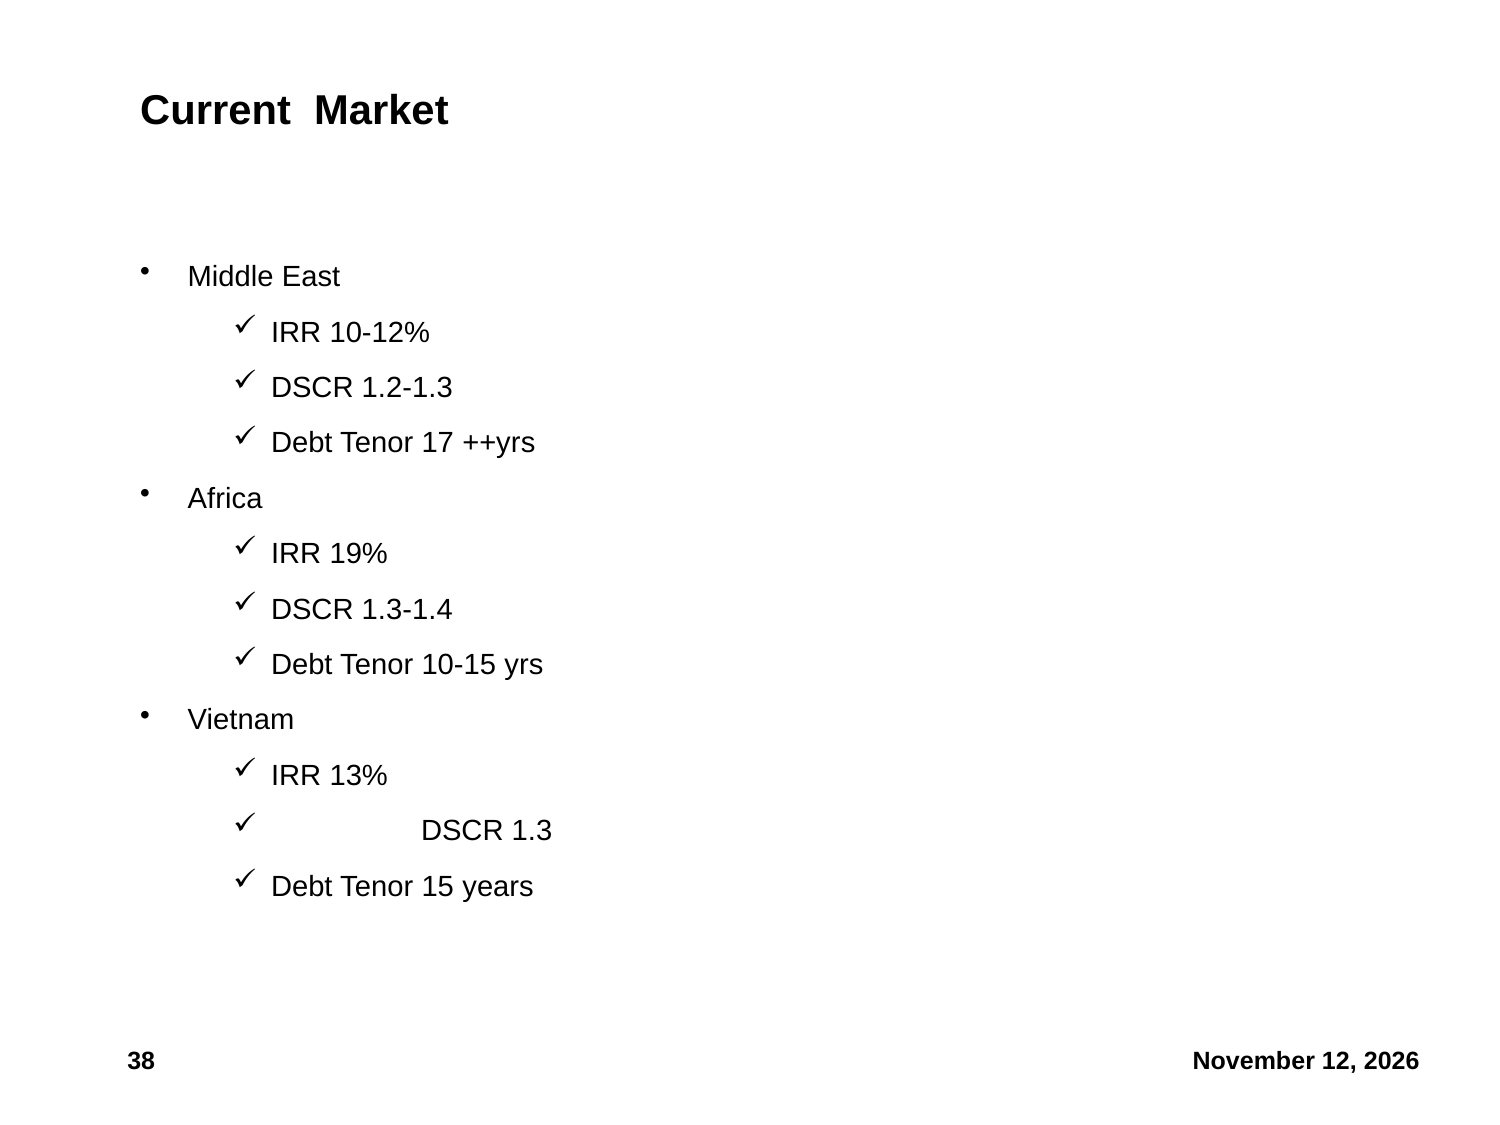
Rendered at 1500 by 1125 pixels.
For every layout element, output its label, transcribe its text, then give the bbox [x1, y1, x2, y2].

list Middle East IRR 10-12% DSCR 1.2-1.3 Debt Tenor 17 ++yrs Africa IRR 19% DSCR 1.3-1.4 Debt Tenor 10-15 yrs Vietnam IRR 13% DSCR 1.3 Debt Tenor 15 years [124, 249, 1413, 1001]
title Current Market [124, 74, 1376, 226]
